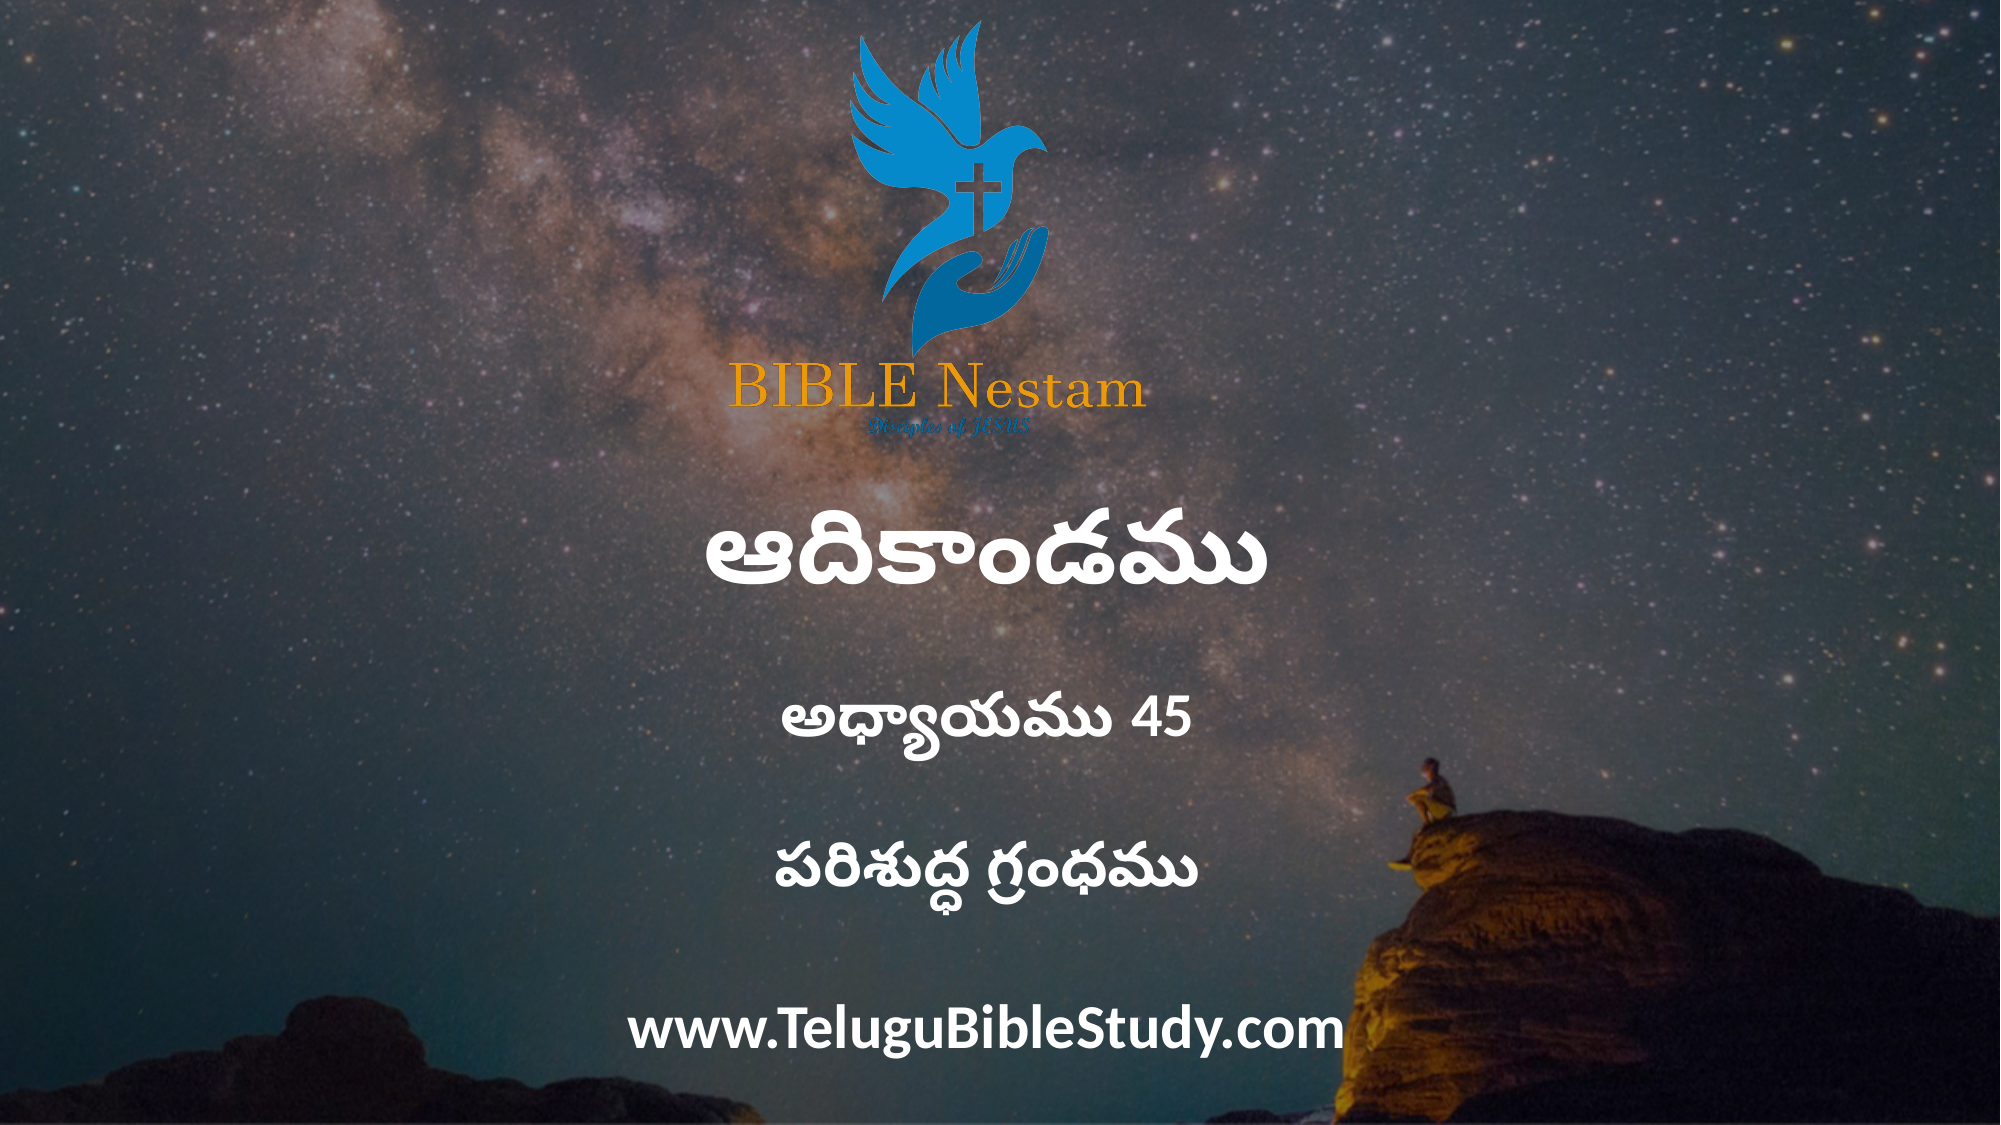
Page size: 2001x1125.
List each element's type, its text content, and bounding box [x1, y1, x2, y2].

subtitle అధ్యాయము 45 పరిశుద్ధ గ్రంధము www.TeluguBibleStudy.com [50, 666, 1925, 1084]
title ఆదికాండము [50, 437, 1925, 646]
picture [0, 0, 2000, 1125]
